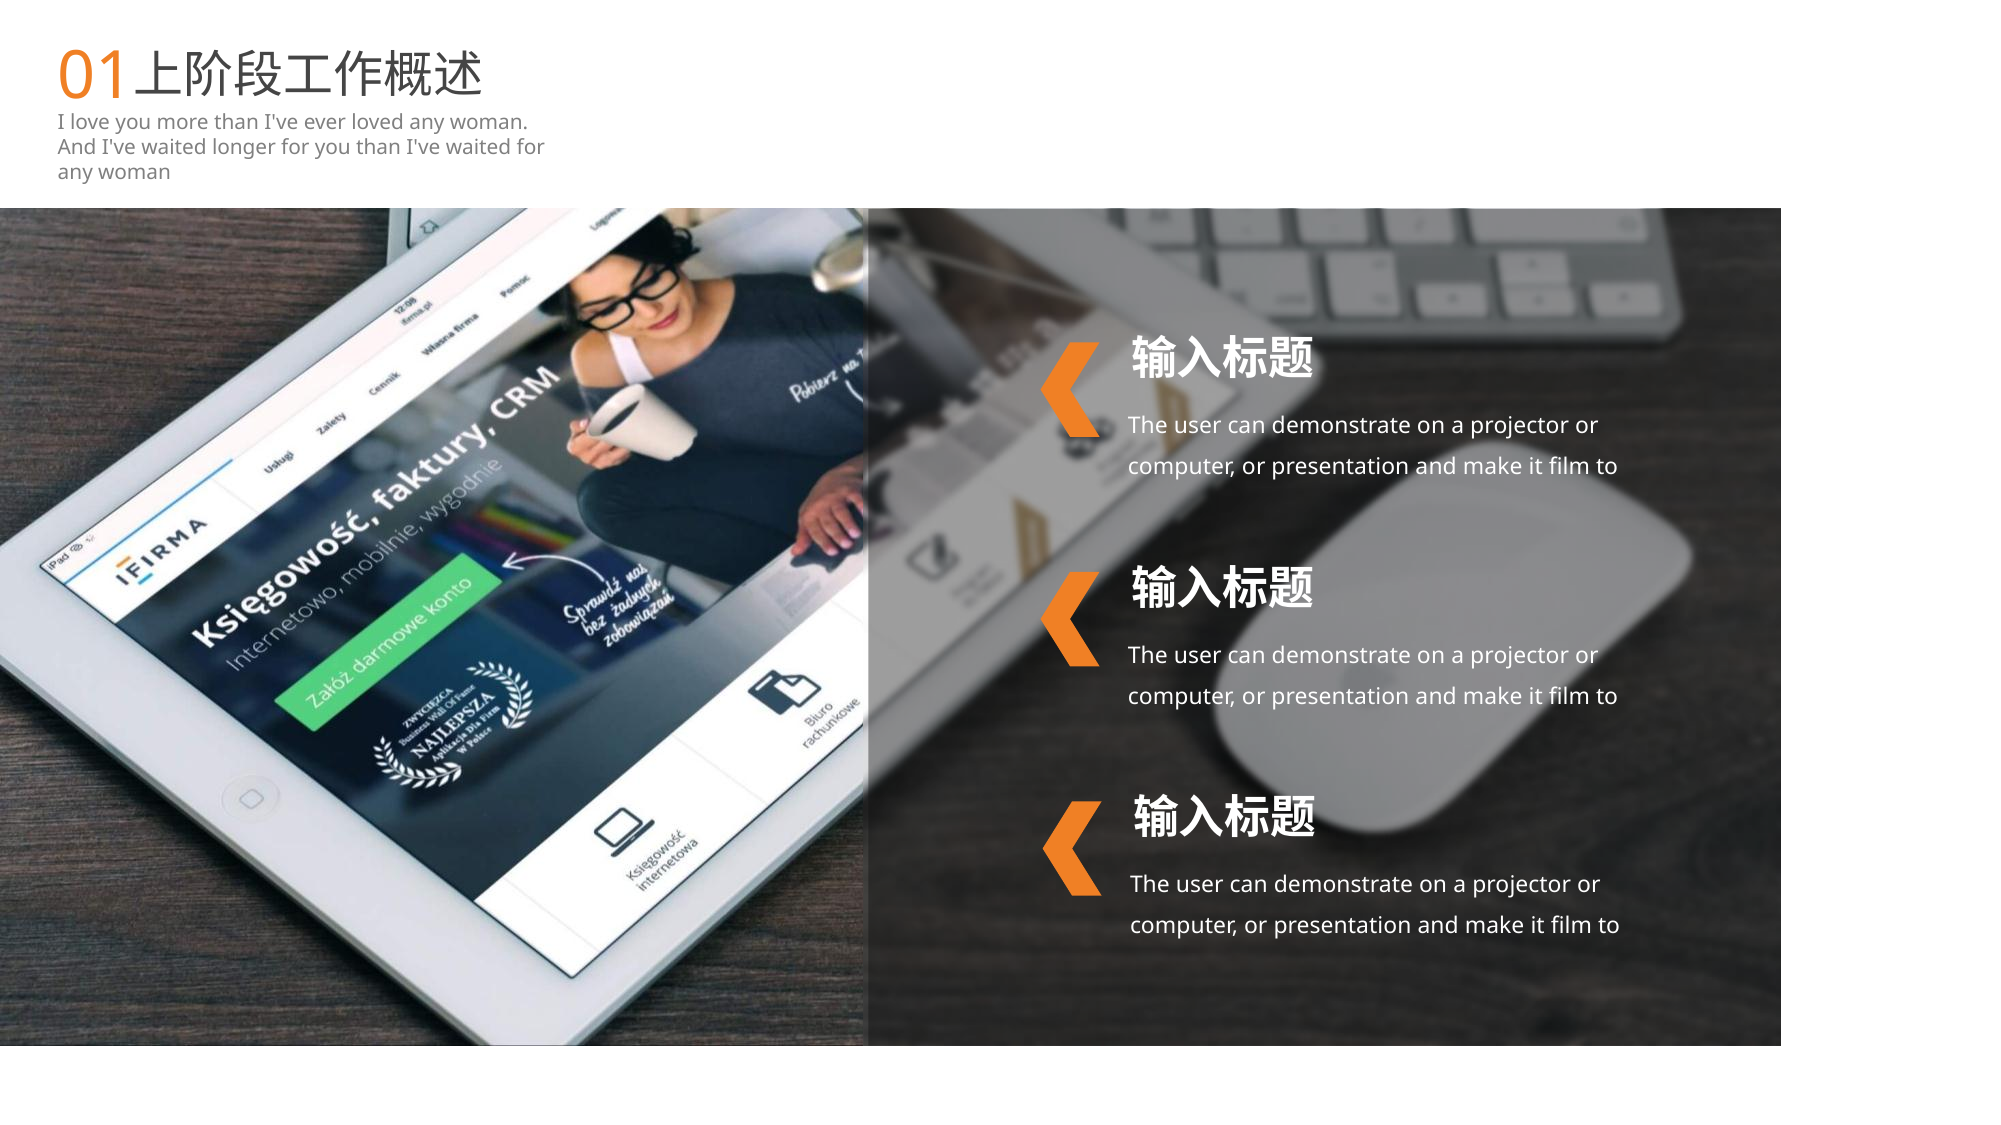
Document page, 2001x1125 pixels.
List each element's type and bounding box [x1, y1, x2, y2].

picture [0, 208, 1781, 1046]
text_box [42, 24, 585, 168]
